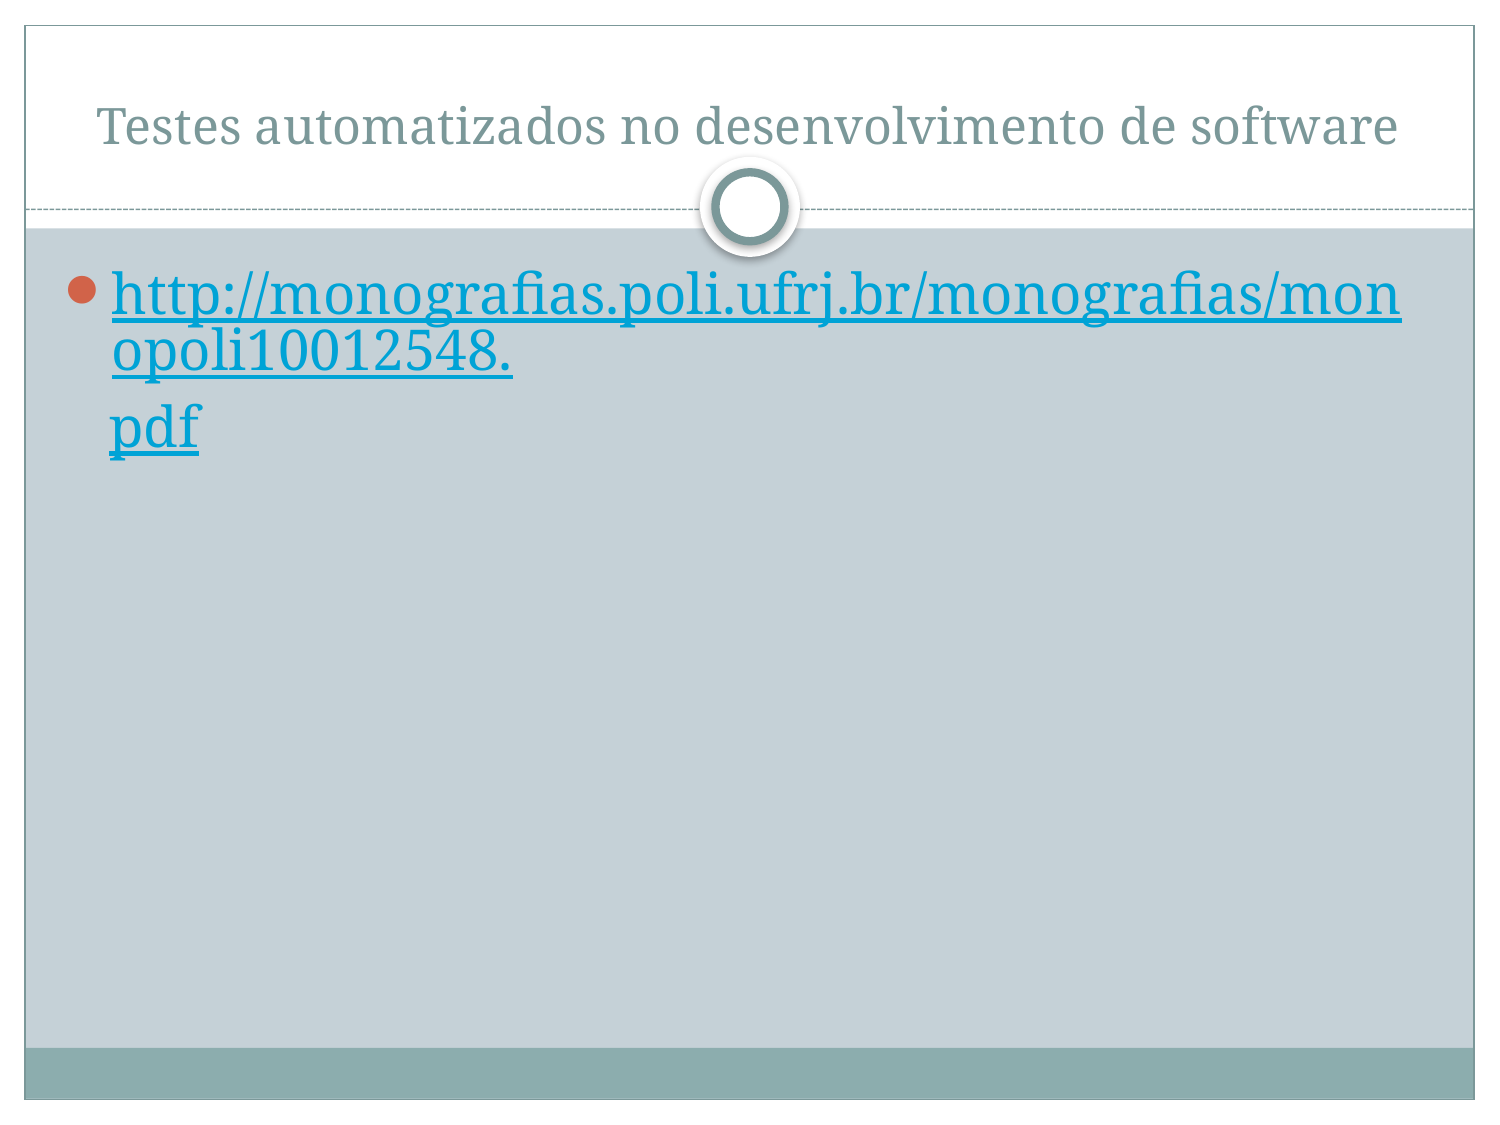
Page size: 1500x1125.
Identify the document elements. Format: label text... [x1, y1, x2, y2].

list http://monografias.poli.ufrj.br/monografias/monopoli10012548.pdf [49, 250, 1445, 1001]
title Testes automatizados no desenvolvimento de software [49, 37, 1450, 162]
